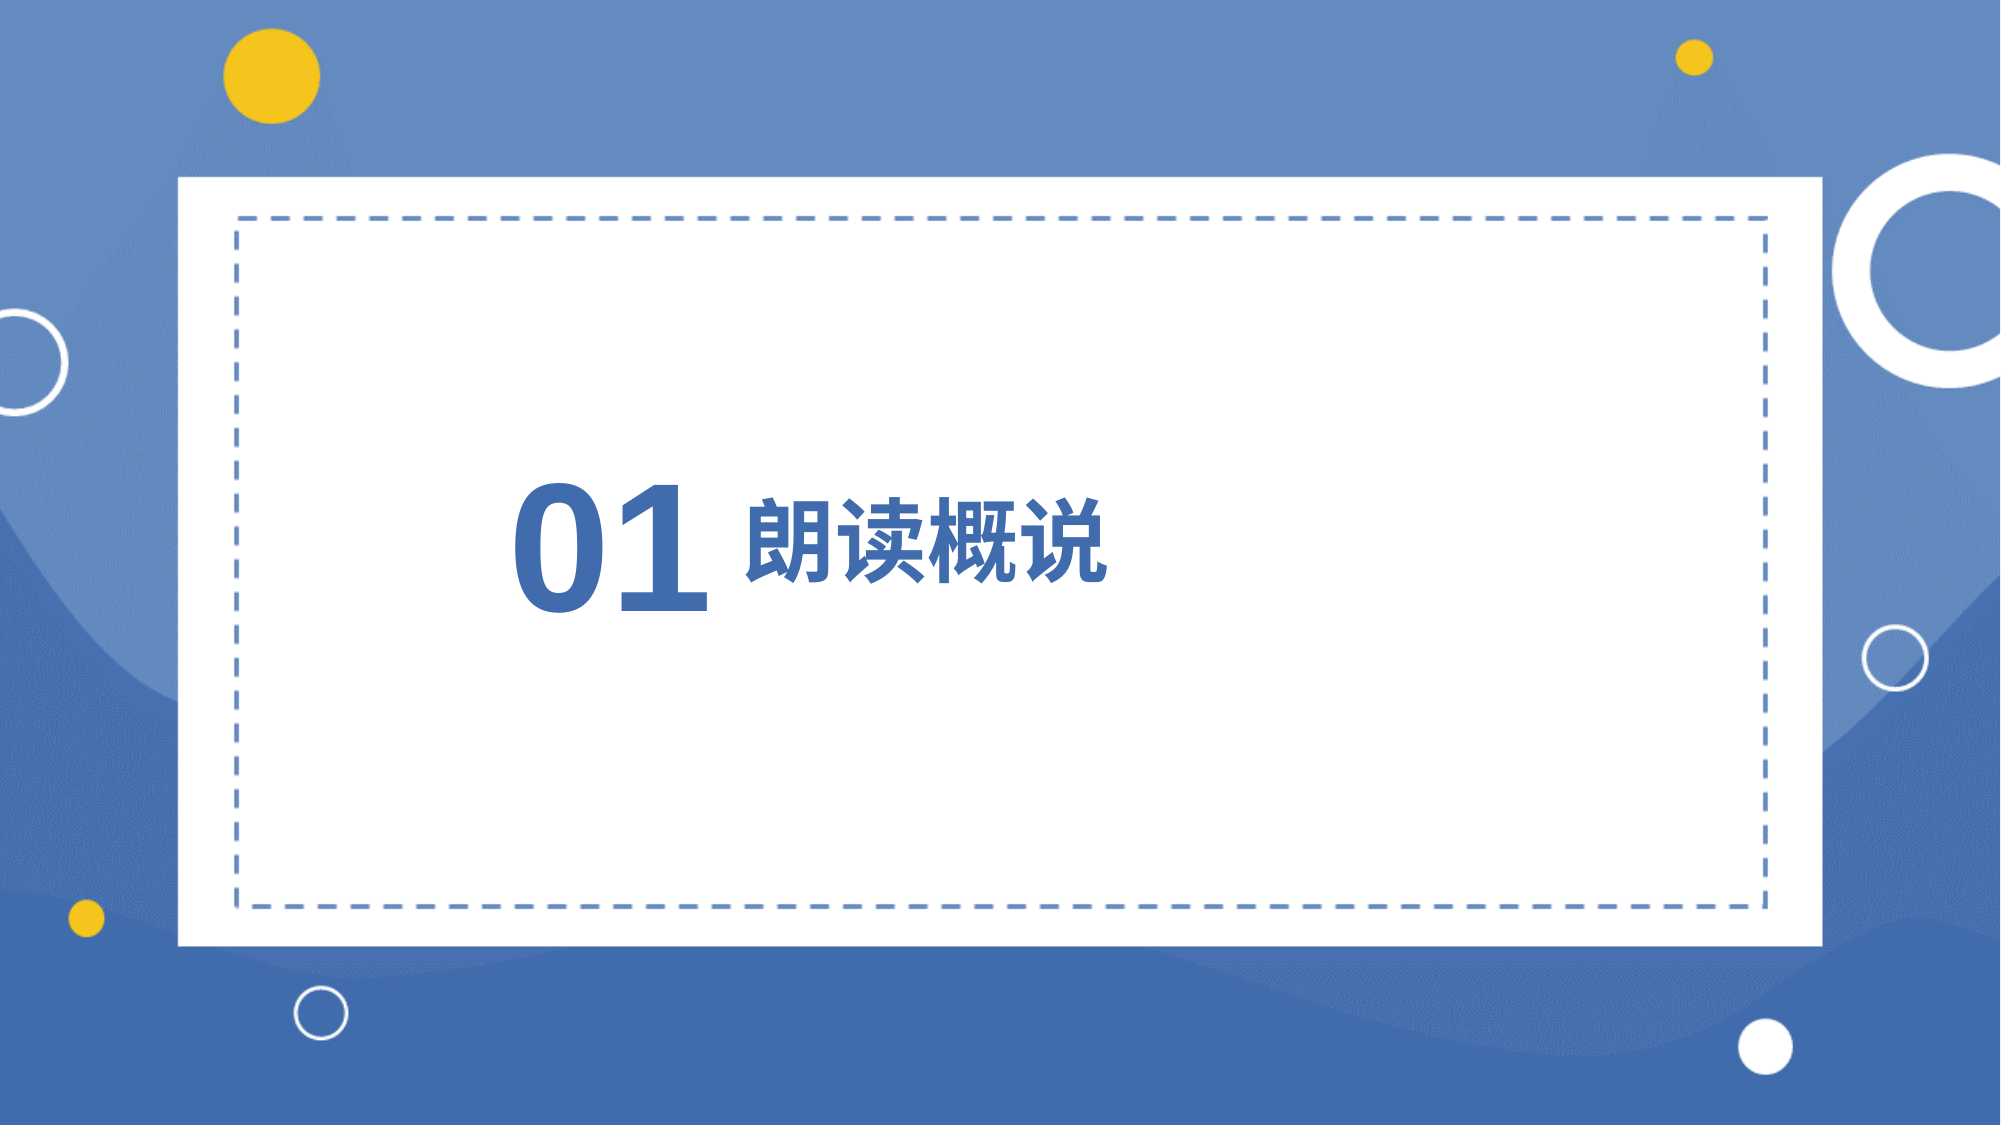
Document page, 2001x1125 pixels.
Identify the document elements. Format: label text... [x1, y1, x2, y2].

picture [0, 0, 2001, 1125]
text_box 01 [493, 420, 728, 656]
text_box 朗读概说 [728, 476, 1126, 602]
